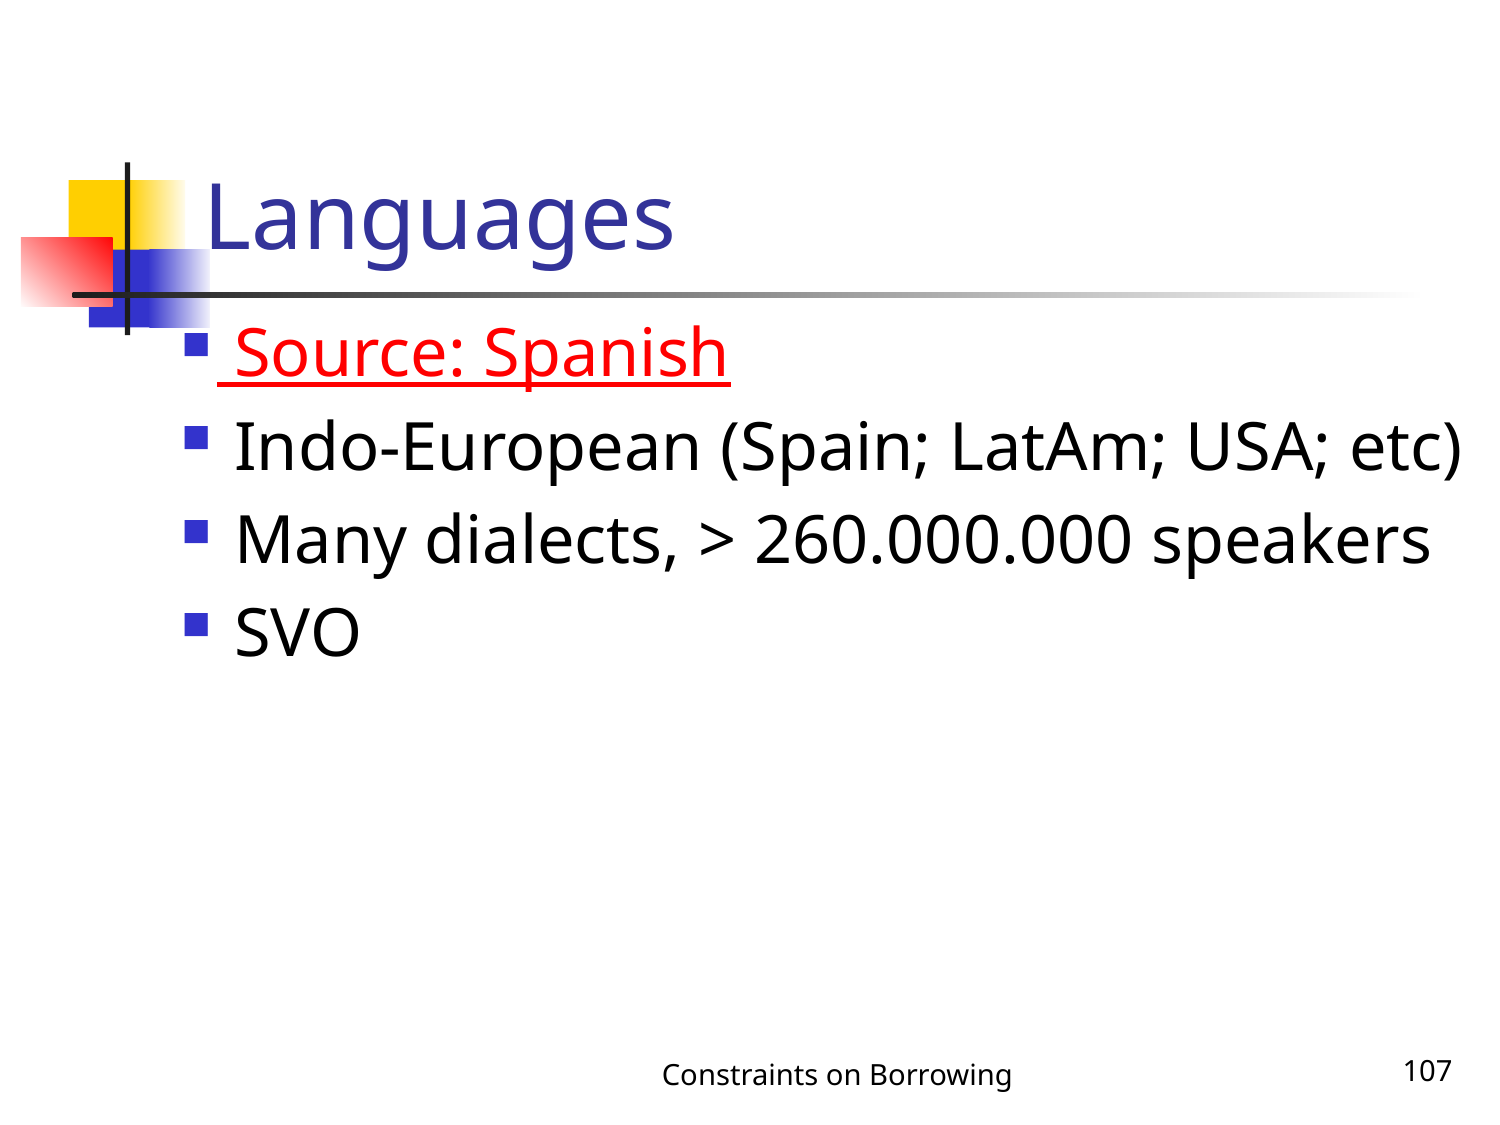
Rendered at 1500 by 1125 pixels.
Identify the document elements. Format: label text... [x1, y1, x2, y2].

title Languages [188, 34, 1468, 276]
text_box Source: Spanish Indo-European (Spain; LatAm; USA; etc) Many dialects, > 260.000.000 speakers SVO [166, 302, 1479, 678]
footer Constraints on Borrowing [599, 1023, 1076, 1100]
slide_number 107 [1154, 1023, 1468, 1100]
